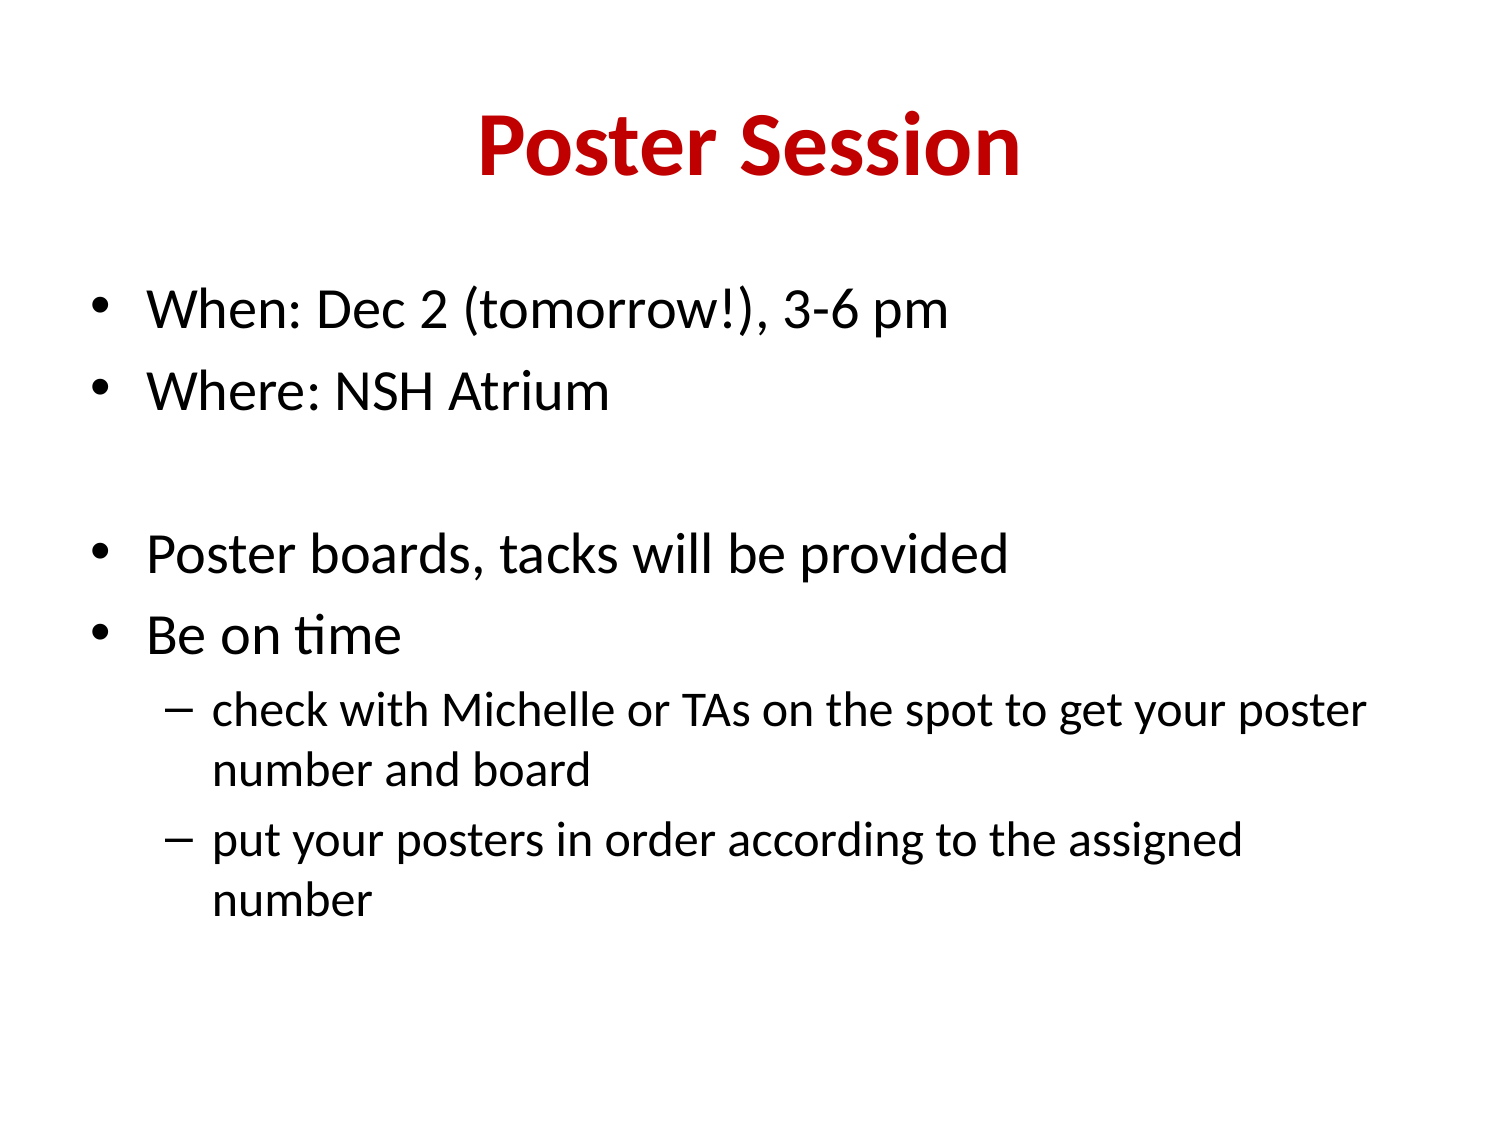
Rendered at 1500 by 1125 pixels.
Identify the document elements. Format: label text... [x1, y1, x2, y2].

title Poster Session [75, 45, 1425, 233]
list When: Dec 2 (tomorrow!), 3-6 pm Where: NSH Atrium Poster boards, tacks will be provided Be on time check with Michelle or TAs on the spot to get your poster number and board put your posters in order according to the assigned number [75, 262, 1425, 1005]
